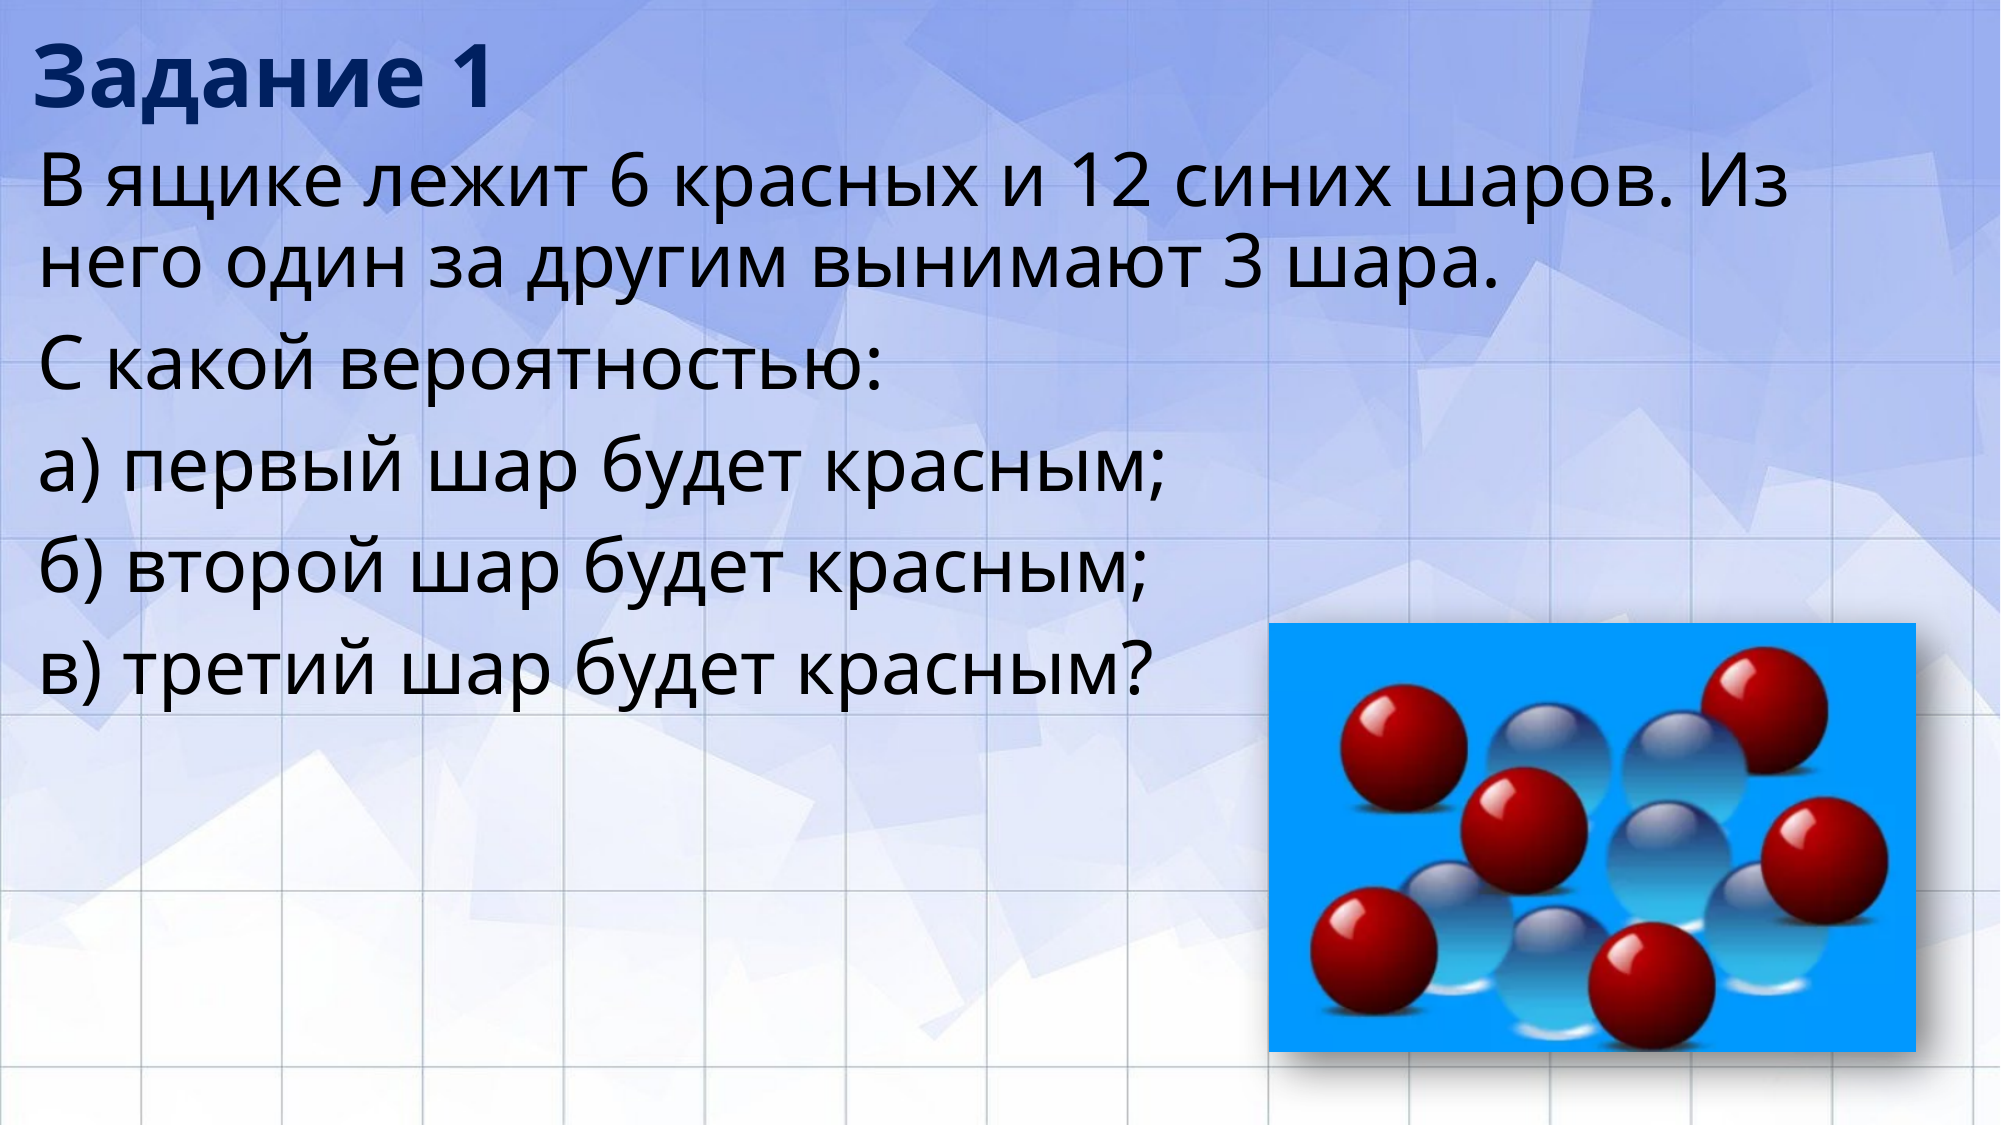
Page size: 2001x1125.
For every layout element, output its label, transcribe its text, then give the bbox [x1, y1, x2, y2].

title Задание 1 [16, 23, 1852, 135]
list В ящике лежит 6 красных и 12 синих шаров. Из него один за другим вынимают 3 шара. С какой вероятностью: а) первый шар будет красным; б) второй шар будет красным; в) третий шар будет красным? [22, 134, 1978, 1088]
picture [0, 0, 2001, 1125]
